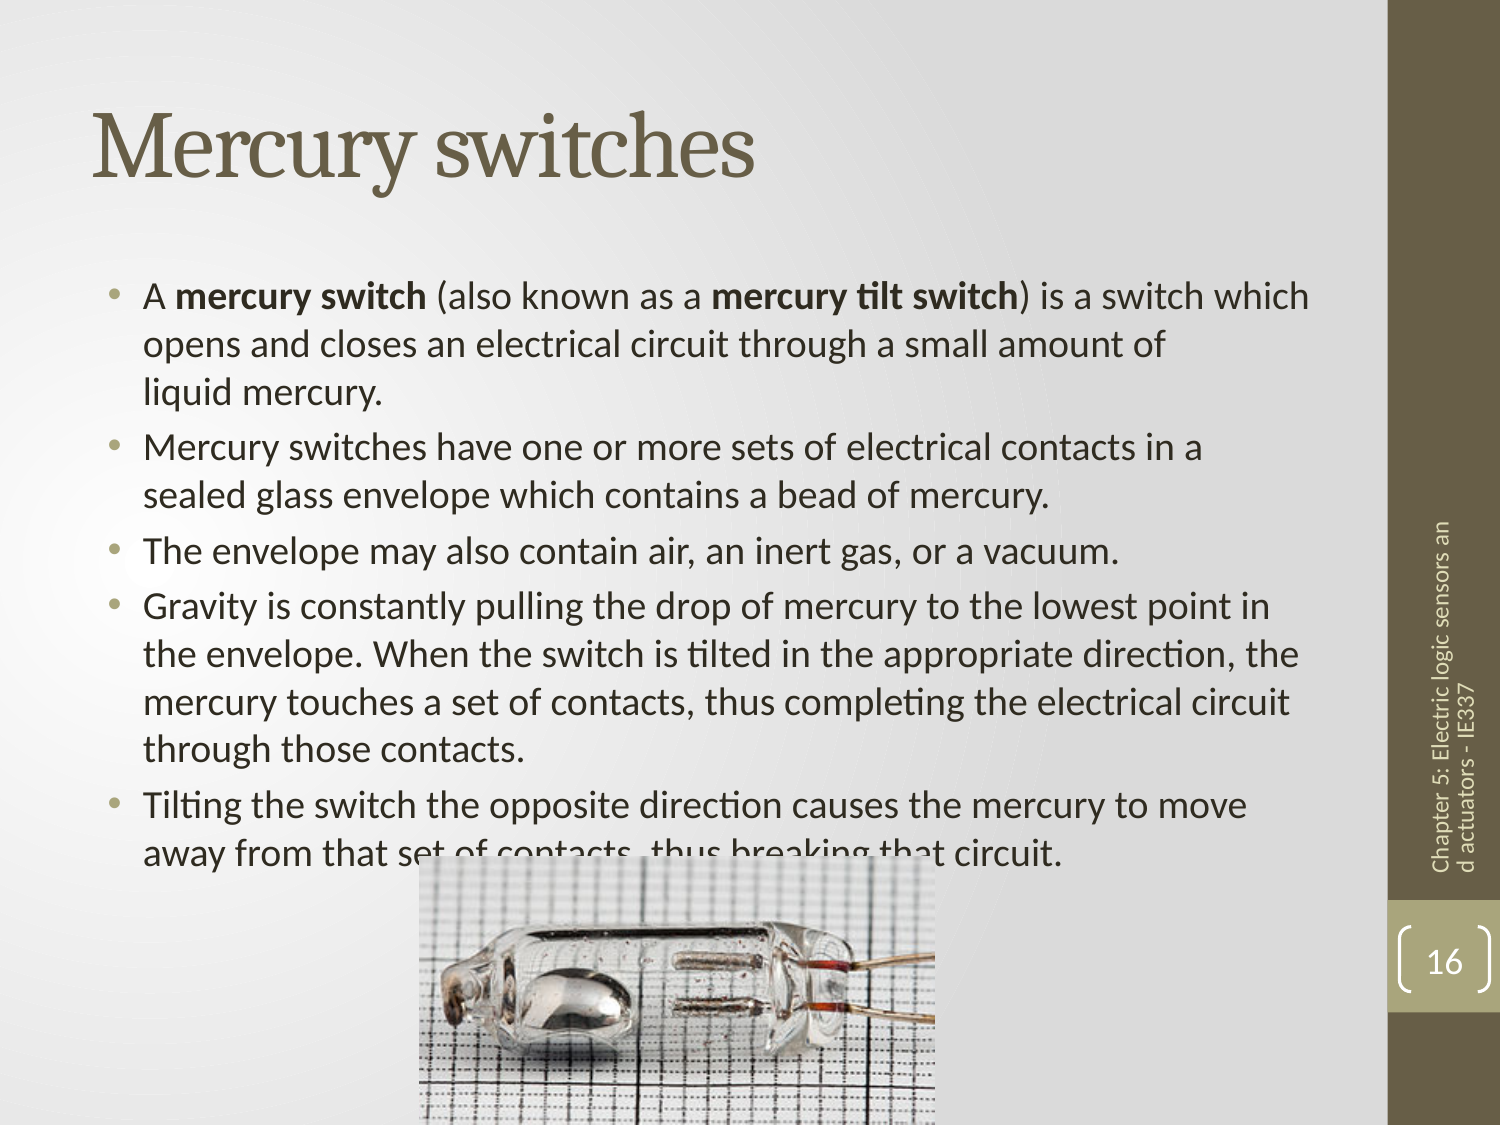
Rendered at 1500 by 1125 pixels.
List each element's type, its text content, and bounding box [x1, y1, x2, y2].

title Mercury switches [75, 45, 1325, 233]
picture [418, 855, 936, 1125]
footer Chapter 5: Electric logic sensors and actuators - IE337 [1408, 500, 1469, 889]
list A mercury switch (also known as a mercury tilt switch) is a switch which opens and closes an electrical circuit through a small amount of liquid mercury. Mercury switches have one or more sets of electrical contacts in a sealed glass envelope which contains a bead of mercury. The envelope may also contain air, an inert gas, or a vacuum. Gravity is constantly pulling the drop of mercury to the lowest point in the envelope. When the switch is tilted in the appropriate direction, the mercury touches a set of contacts, thus completing the electrical circuit through those contacts. Tilting the switch the opposite direction causes the mercury to move away from that set of contacts, thus breaking that circuit. [75, 262, 1325, 894]
slide_number 16 [1397, 925, 1492, 994]
